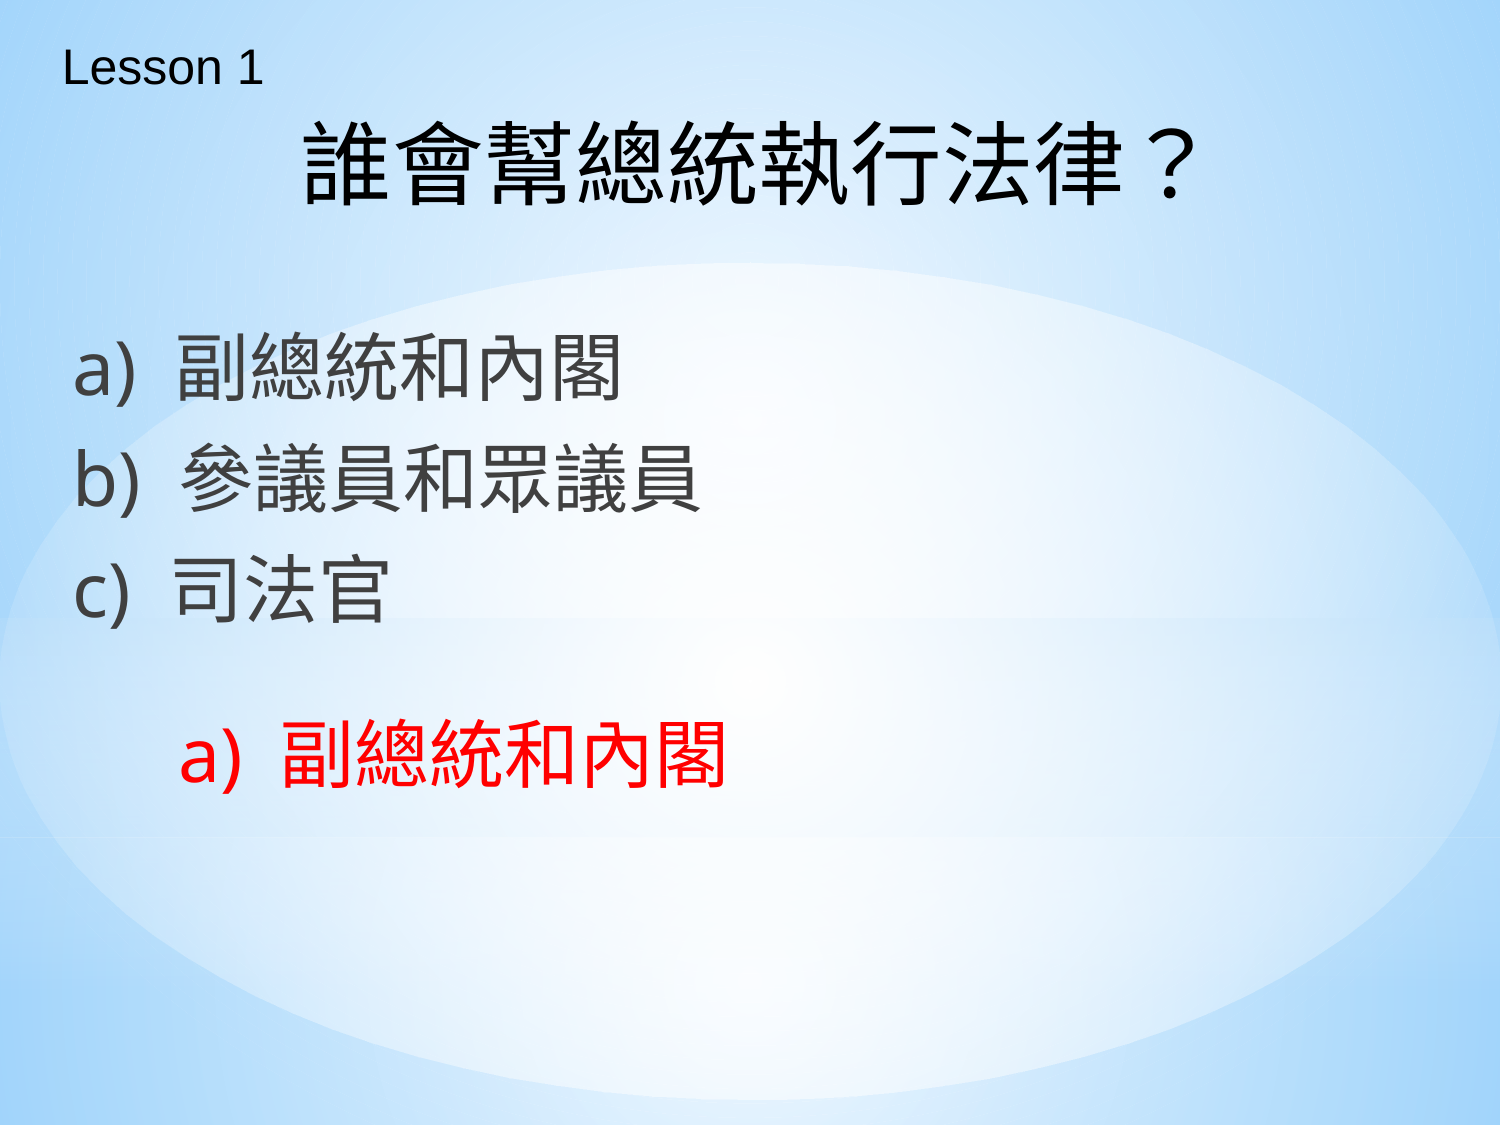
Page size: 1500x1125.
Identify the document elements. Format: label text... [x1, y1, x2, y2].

list a) 副總統和內閣 b) 參議員和眾議員 c) 司法官 [50, 312, 1100, 750]
text_box 誰會幫總統執行法律？ [285, 99, 1233, 225]
text_box a) 副總統和內閣 [163, 699, 746, 865]
text_box Lesson 1 [47, 26, 294, 162]
